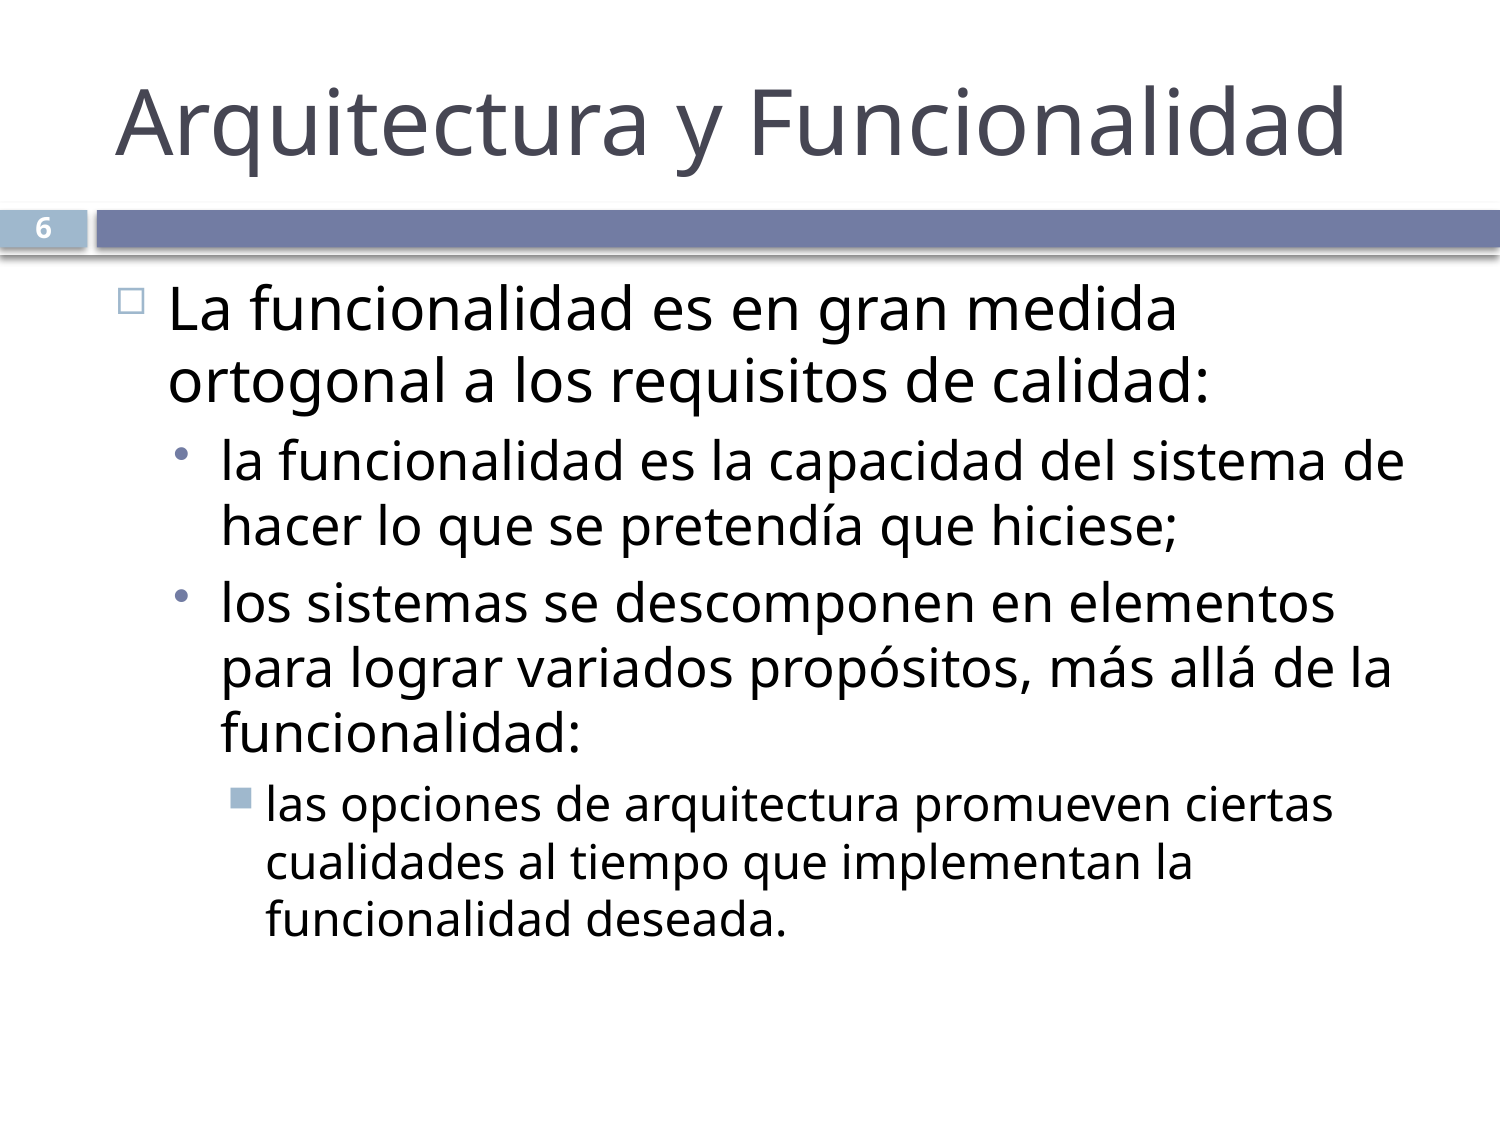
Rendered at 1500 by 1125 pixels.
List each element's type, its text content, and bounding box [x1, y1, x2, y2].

list La funcionalidad es en gran medida ortogonal a los requisitos de calidad: la funcionalidad es la capacidad del sistema de hacer lo que se pretendía que hiciese; los sistemas se descomponen en elementos para lograr variados propósitos, más allá de la funcionalidad: las opciones de arquitectura promueven ciertas cualidades al tiempo que implementan la funcionalidad deseada. [100, 262, 1438, 1005]
slide_number 6 [0, 208, 88, 249]
title Arquitectura y Funcionalidad [100, 37, 1438, 200]
